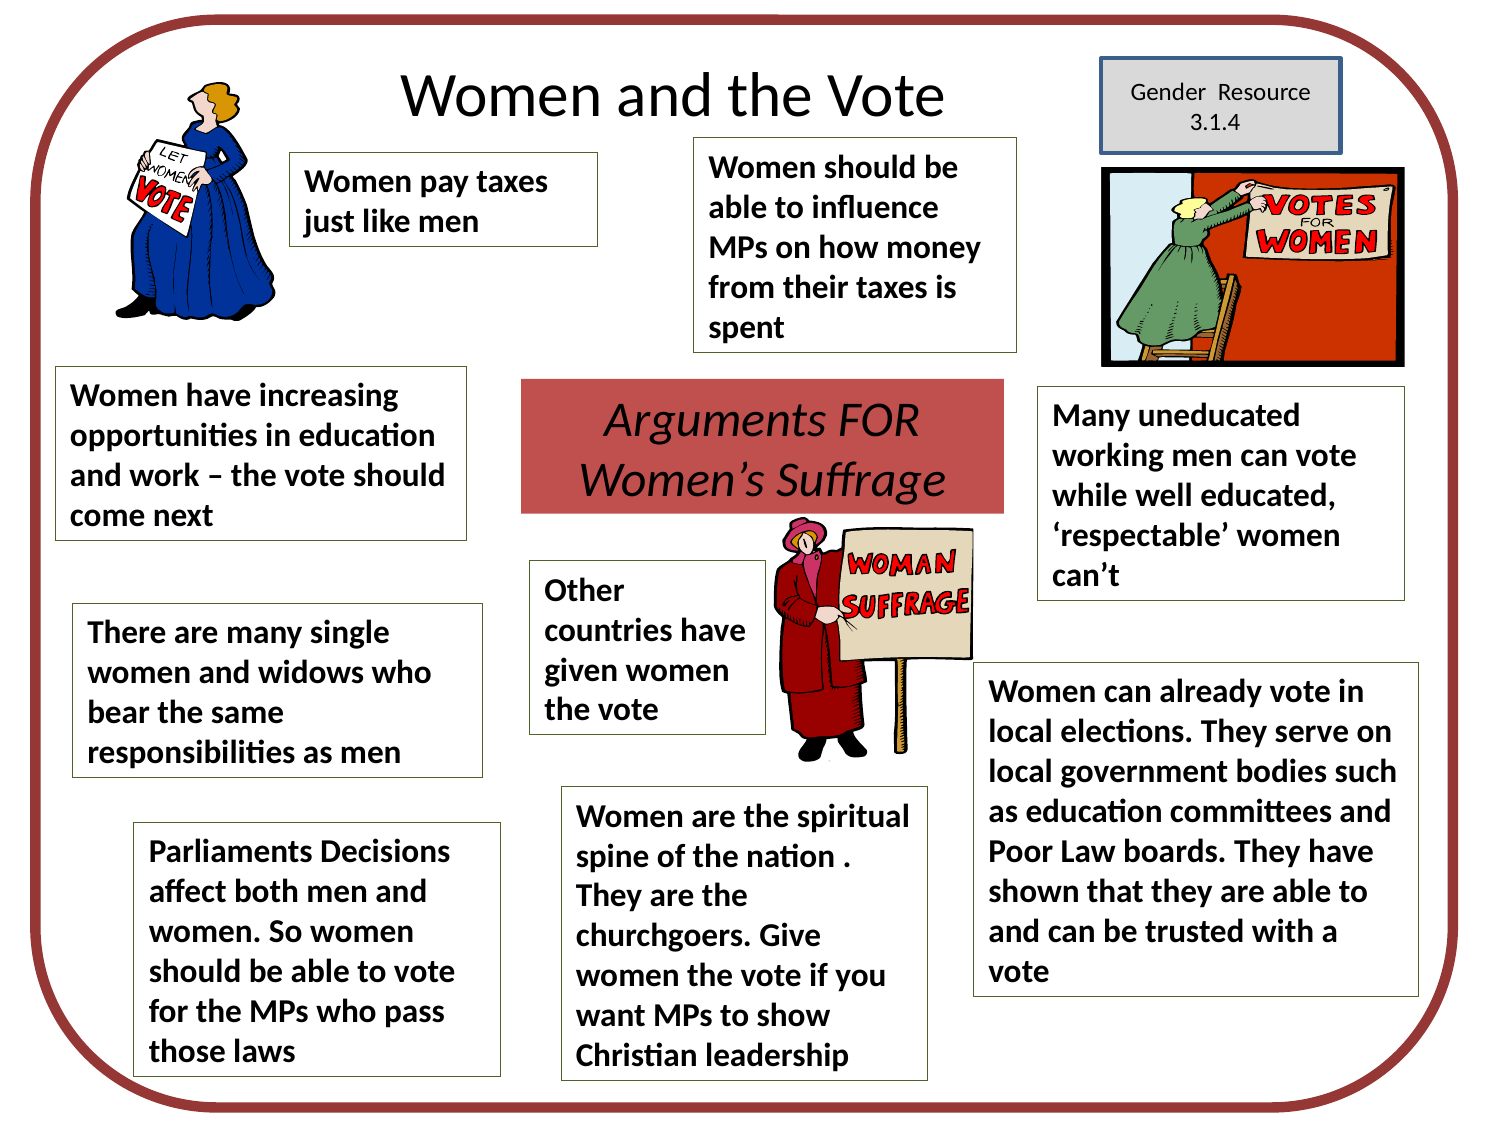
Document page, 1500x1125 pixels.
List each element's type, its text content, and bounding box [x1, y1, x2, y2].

text_box Women should be able to influence MPs on how money from their taxes is spent [693, 137, 1017, 353]
text_box Women have increasing opportunities in education and work – the vote should come next [55, 366, 467, 541]
picture [773, 514, 974, 763]
text_box Arguments FOR Women’s Suffrage [521, 378, 1004, 514]
text_box Women and the Vote [355, 45, 993, 138]
text_box Gender Resource 3.1.4 [1099, 56, 1343, 155]
text_box Many uneducated working men can vote while well educated, ‘respectable’ women can’t [1037, 386, 1405, 601]
text_box [33, 17, 1455, 1110]
text_box Women are the spiritual spine of the nation . They are the churchgoers. Give women the vote if you want MPs to show Christian leadership [561, 786, 928, 1081]
text_box Women pay taxes just like men [289, 152, 598, 247]
text_box Parliaments Decisions affect both men and women. So women should be able to vote for the MPs who pass those laws [133, 822, 501, 1077]
picture [1100, 166, 1405, 367]
text_box There are many single women and widows who bear the same responsibilities as men [72, 603, 483, 778]
text_box Other countries have given women the vote [529, 560, 766, 735]
text_box Women can already vote in local elections. They serve on local government bodies such as education committees and Poor Law boards. They have shown that they are able to and can be trusted with a vote [973, 662, 1419, 997]
picture [111, 77, 278, 323]
